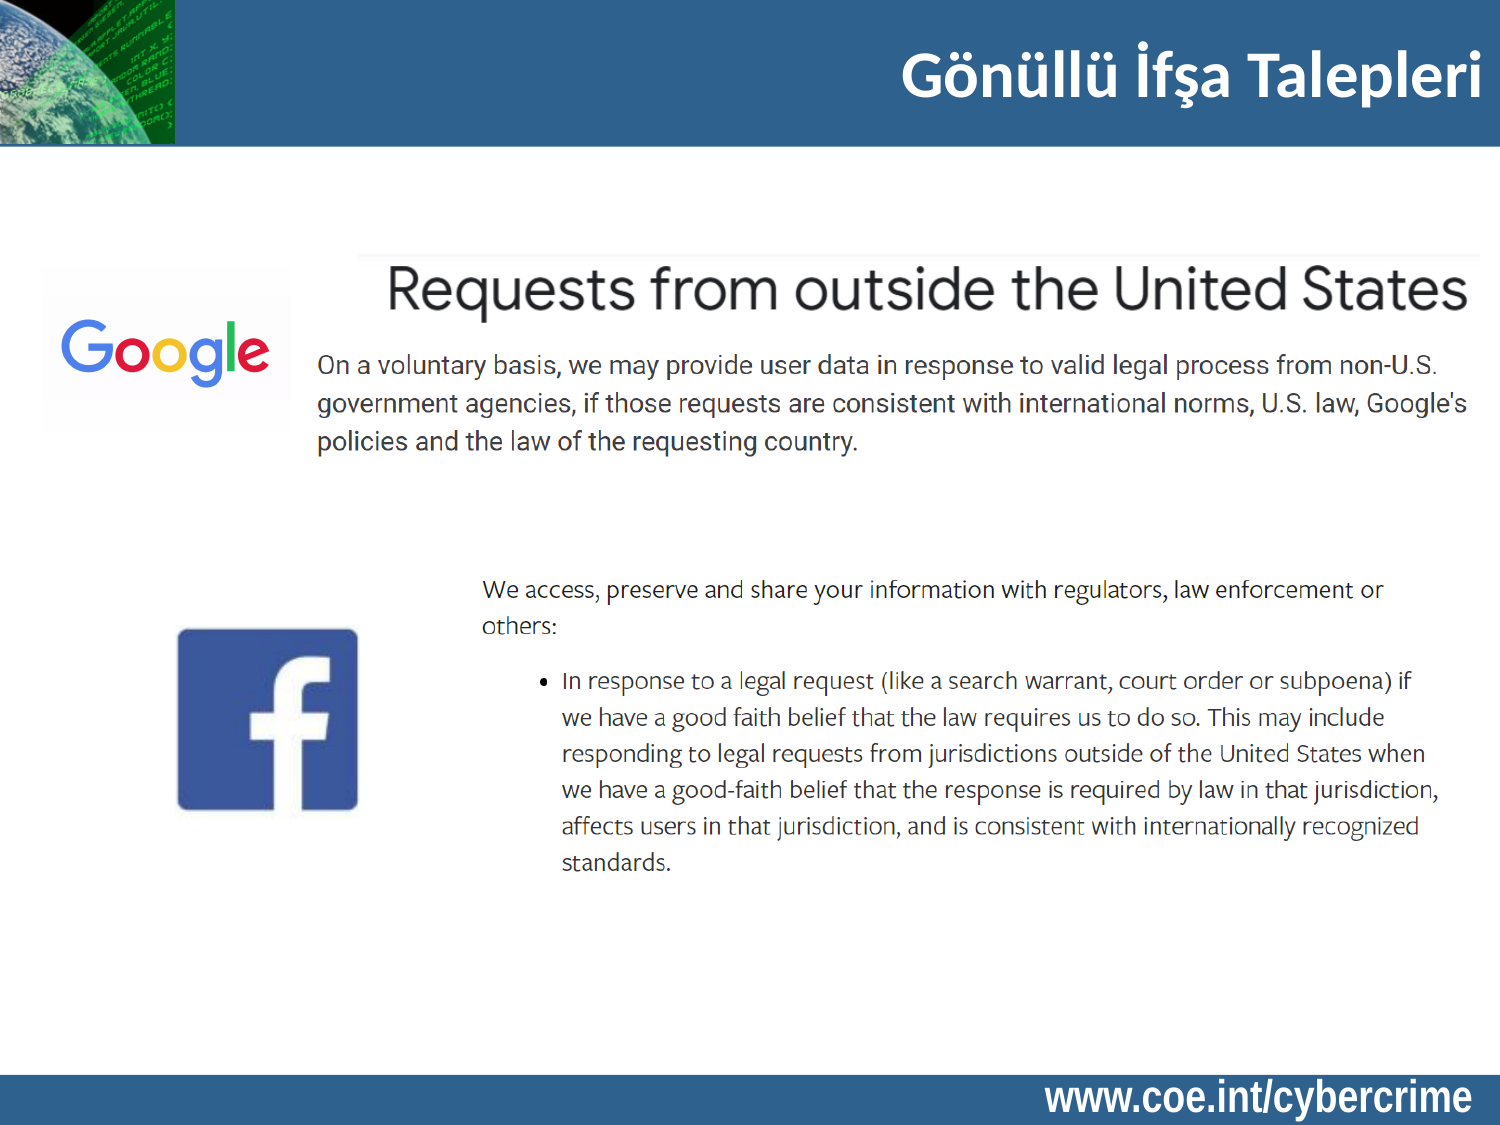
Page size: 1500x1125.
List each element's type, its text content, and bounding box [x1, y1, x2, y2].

text_box www.coe.int/cybercrime [1030, 1059, 1500, 1125]
picture [0, 0, 175, 144]
picture [42, 267, 292, 434]
text_box [0, 1073, 1030, 1125]
text_box Gönüllü İfşa Talepleri [177, 0, 1500, 149]
picture [358, 254, 1481, 339]
picture [174, 625, 361, 820]
picture [316, 340, 1500, 474]
picture [467, 566, 1457, 875]
